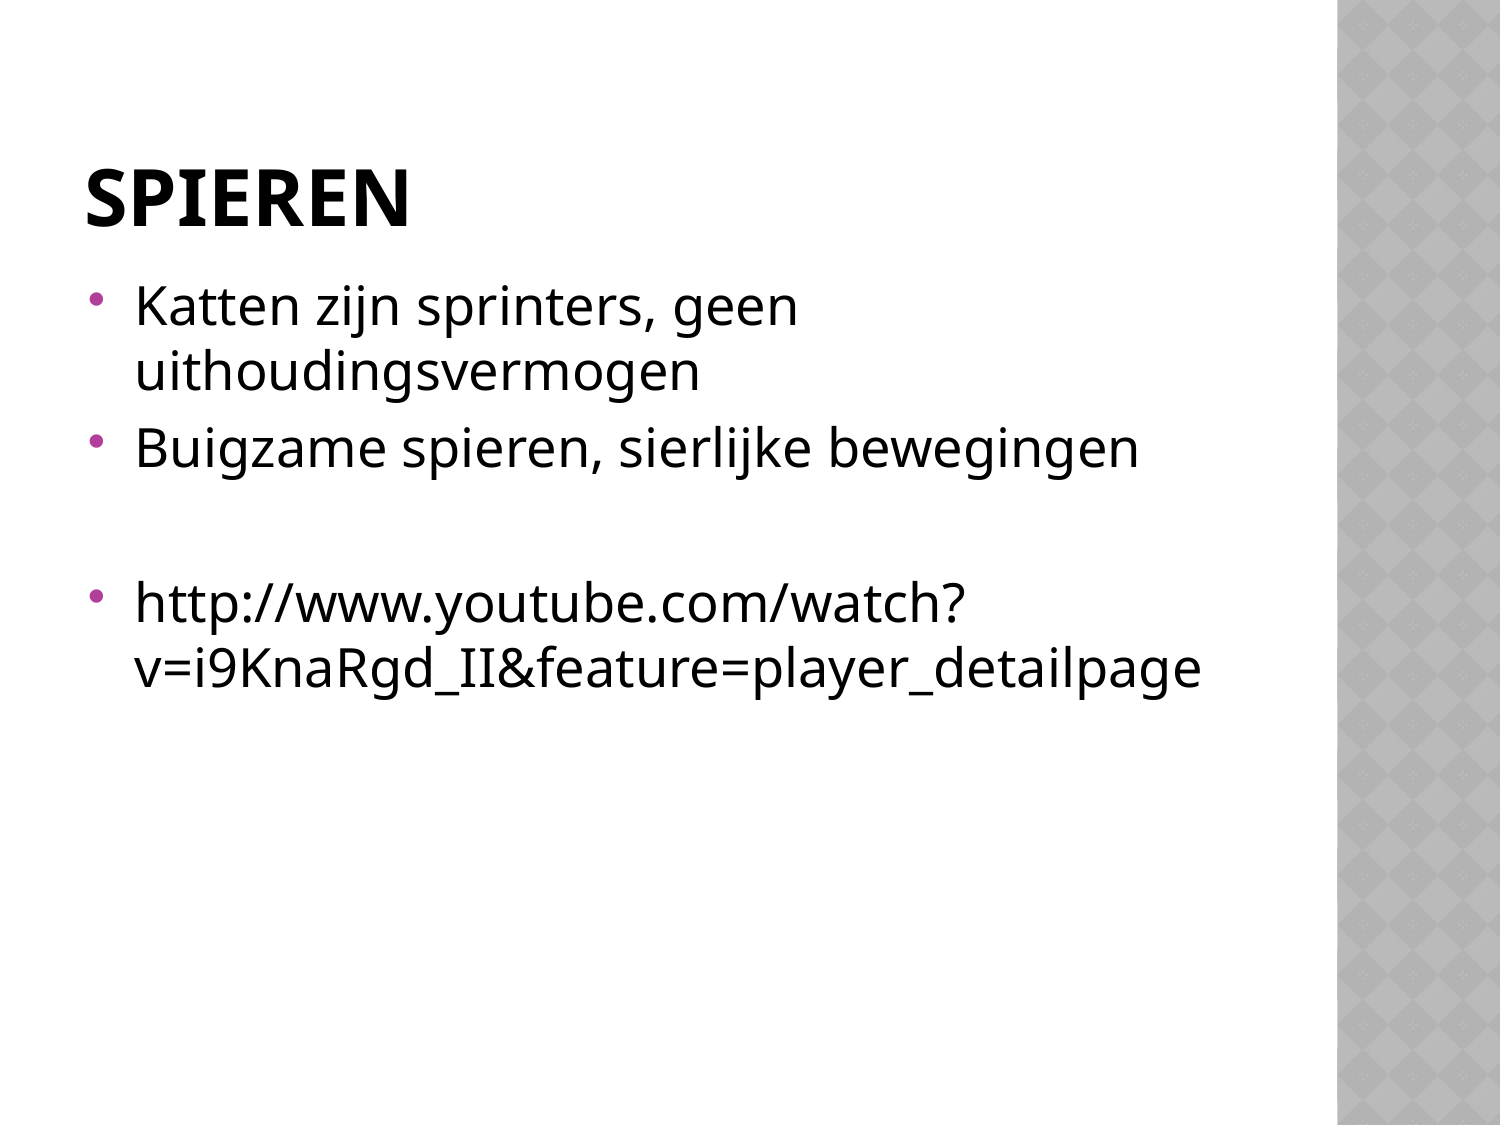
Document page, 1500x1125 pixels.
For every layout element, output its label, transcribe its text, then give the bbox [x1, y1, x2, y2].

list Katten zijn sprinters, geen uithoudingsvermogen Buigzame spieren, sierlijke bewegingen http://www.youtube.com/watch?v=i9KnaRgd_II&feature=player_detailpage [75, 264, 1263, 1059]
title Spieren [76, 54, 1265, 243]
